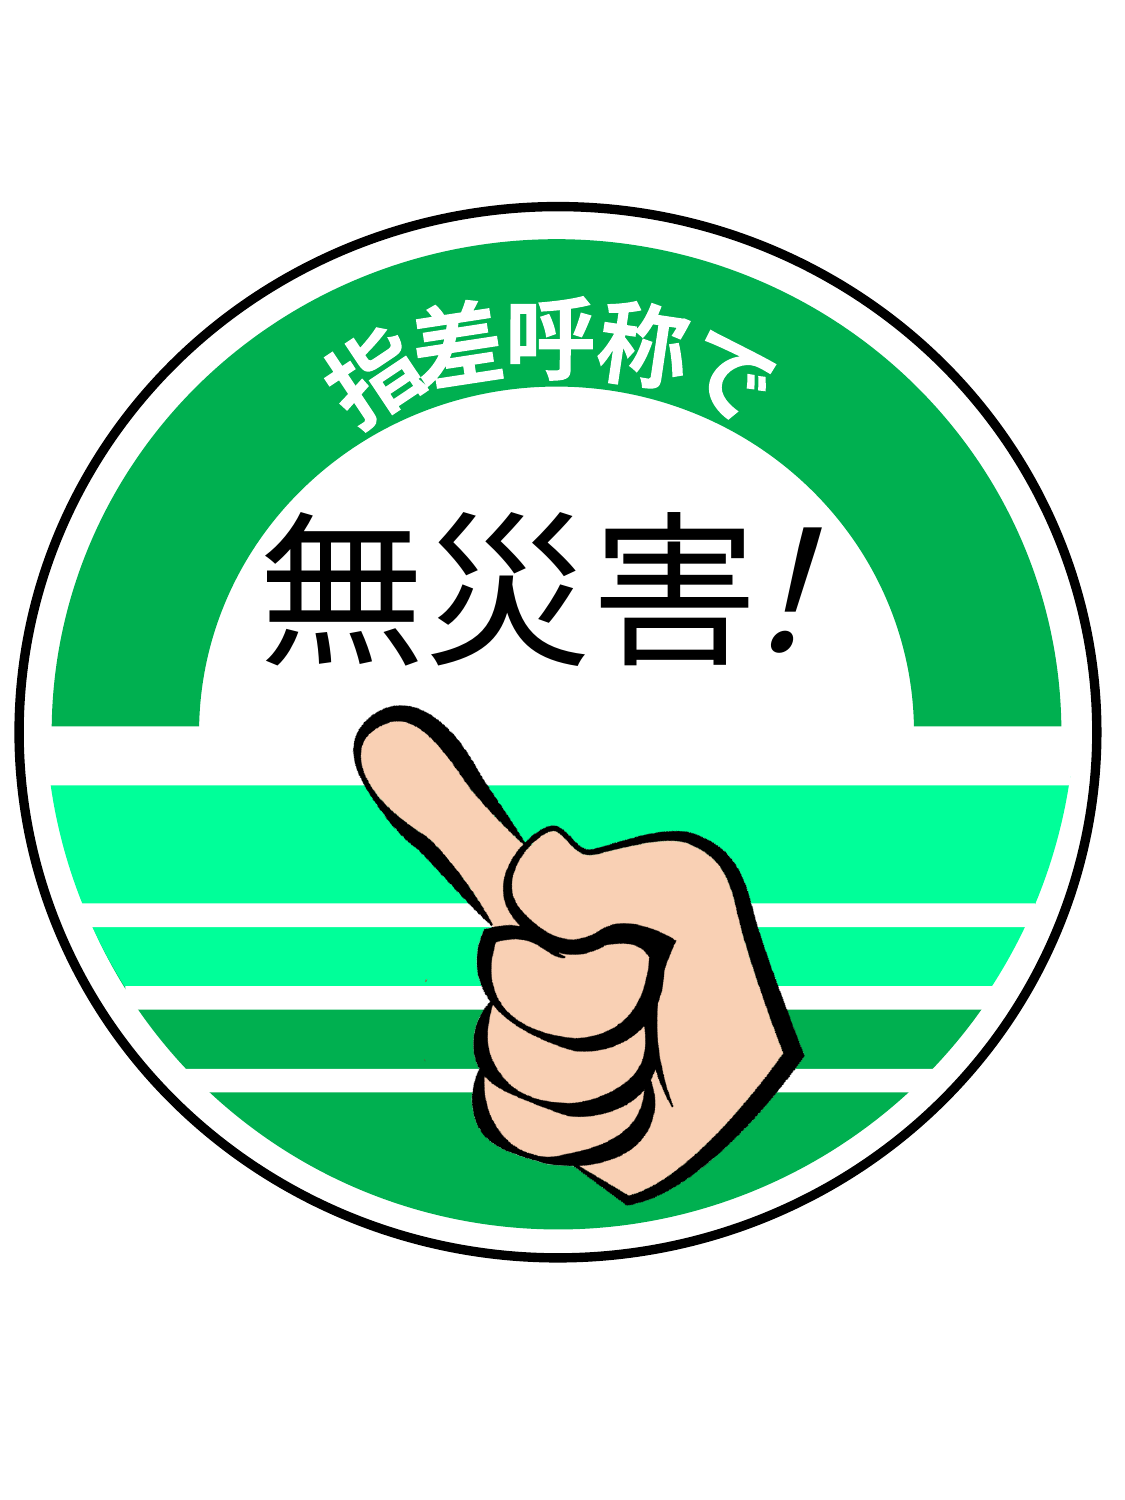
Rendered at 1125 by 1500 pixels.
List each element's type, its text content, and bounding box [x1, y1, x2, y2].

text_box [209, 1095, 343, 1185]
text_box 無災害 [243, 478, 681, 693]
text_box [48, 787, 274, 901]
picture [207, 566, 890, 1276]
text_box [123, 310, 990, 724]
text_box [790, 901, 1037, 929]
text_box [182, 1067, 343, 1095]
text_box [752, 724, 1072, 787]
text_box [808, 1067, 942, 1095]
text_box [76, 901, 297, 929]
text_box [859, 984, 1002, 1012]
text_box [16, 204, 1099, 1258]
text_box [813, 929, 1027, 984]
text_box [752, 1095, 909, 1194]
text_box [41, 724, 318, 787]
text_box [91, 929, 342, 988]
text_box [752, 787, 1071, 906]
text_box [842, 1012, 983, 1067]
text_box [364, 1225, 568, 1260]
text_box [476, 1225, 545, 1232]
text_box [137, 1012, 343, 1068]
text_box [123, 984, 343, 1012]
text_box ！ [681, 478, 879, 693]
